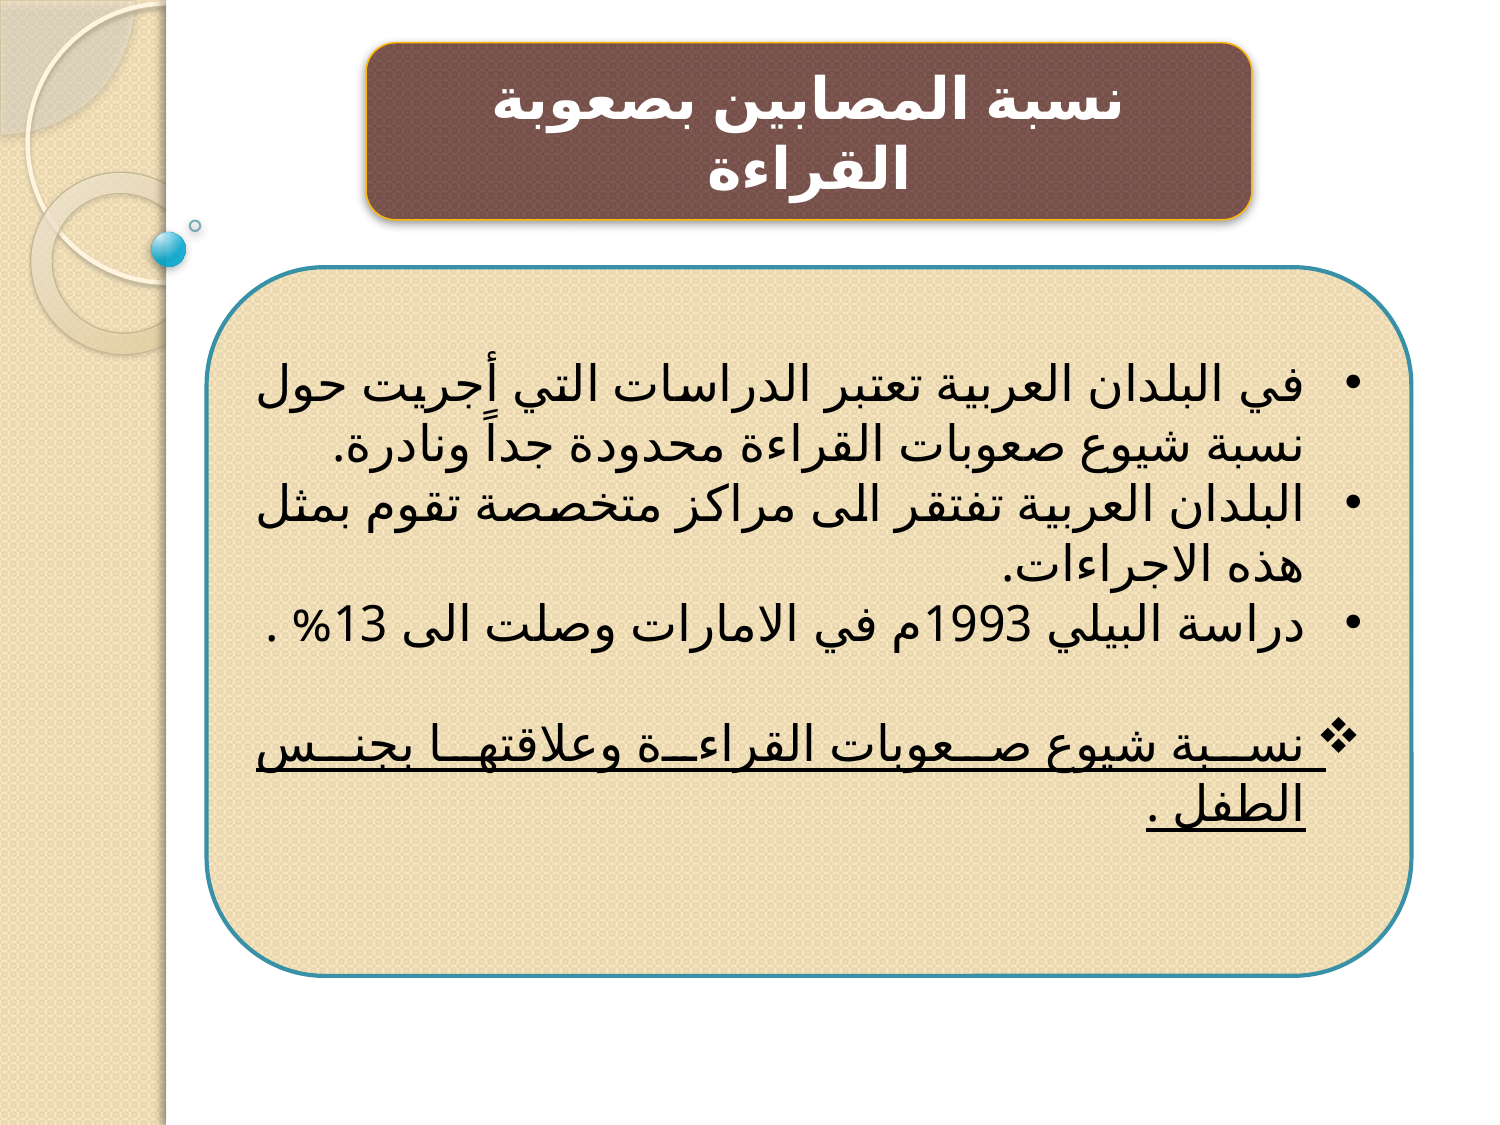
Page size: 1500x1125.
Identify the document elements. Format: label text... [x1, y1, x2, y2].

text_box نسبة المصابين بصعوبة القراءة [365, 41, 1253, 221]
text_box في البلدان العربية تعتبر الدراسات التي أجريت حول نسبة شيوع صعوبات القراءة محدودة جداً ونادرة. البلدان العربية تفتقر الى مراكز متخصصة تقوم بمثل هذه الاجراءات. دراسة البيلي 1993م في الامارات وصلت الى 13% . نسبة شيوع صعوبات القراءة وعلاقتها بجنس الطفل . [204, 265, 1414, 978]
